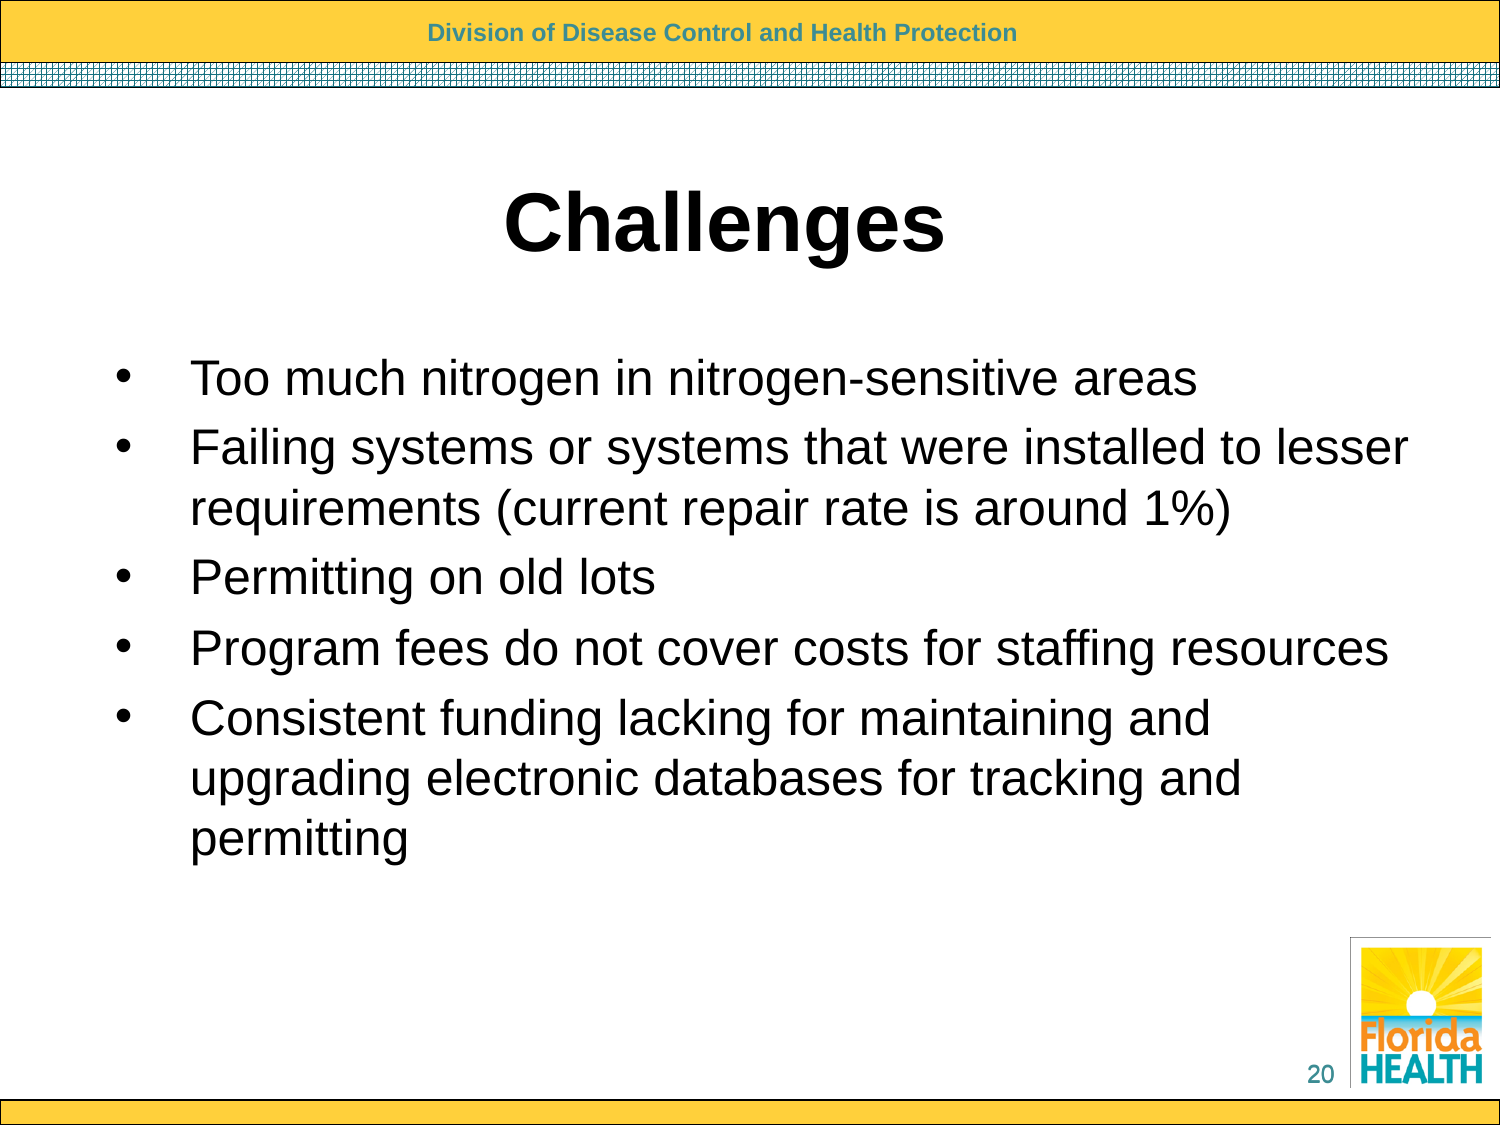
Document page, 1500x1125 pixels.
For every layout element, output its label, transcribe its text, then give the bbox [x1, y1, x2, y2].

slide_number 20 [1074, 1042, 1350, 1103]
picture [1350, 937, 1491, 1088]
title Challenges [50, 124, 1400, 312]
list Too much nitrogen in nitrogen-sensitive areas Failing systems or systems that were installed to lesser requirements (current repair rate is around 1%) Permitting on old lots Program fees do not cover costs for staffing resources Consistent funding lacking for maintaining and upgrading electronic databases for tracking and permitting [99, 337, 1450, 900]
